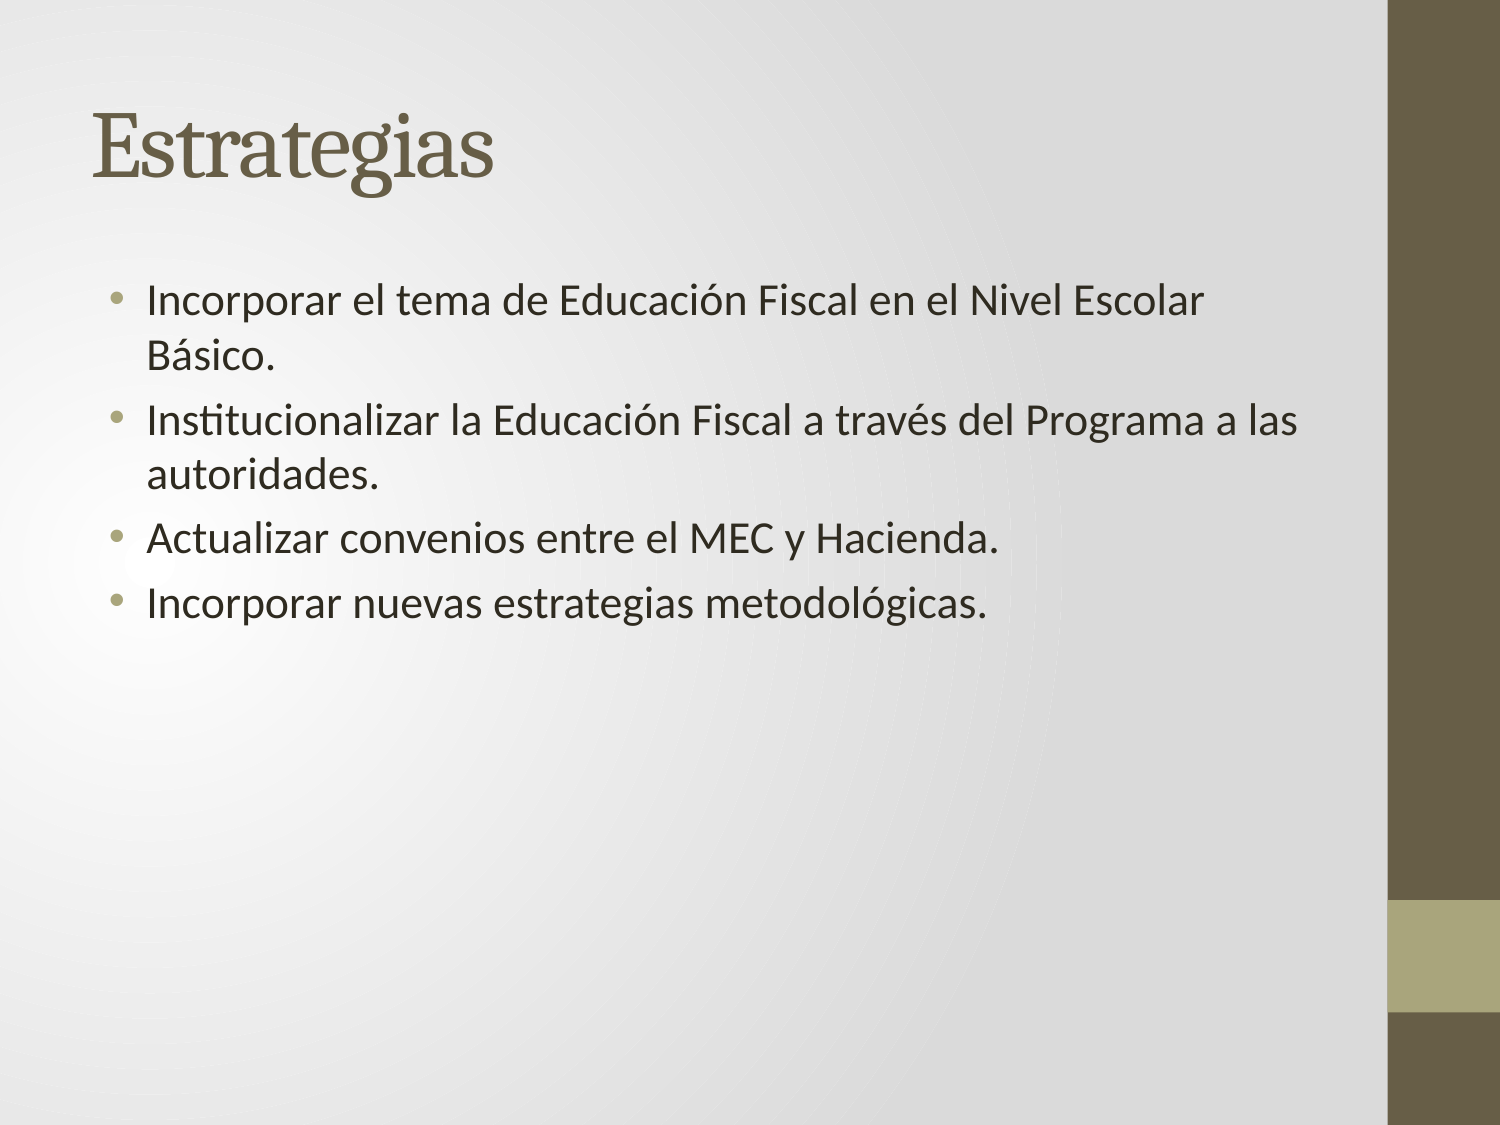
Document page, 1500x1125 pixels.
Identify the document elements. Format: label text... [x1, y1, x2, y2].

title Estrategias [75, 45, 1325, 233]
list Incorporar el tema de Educación Fiscal en el Nivel Escolar Básico. Institucionalizar la Educación Fiscal a través del Programa a las autoridades. Actualizar convenios entre el MEC y Hacienda. Incorporar nuevas estrategias metodológicas. [75, 262, 1325, 1050]
